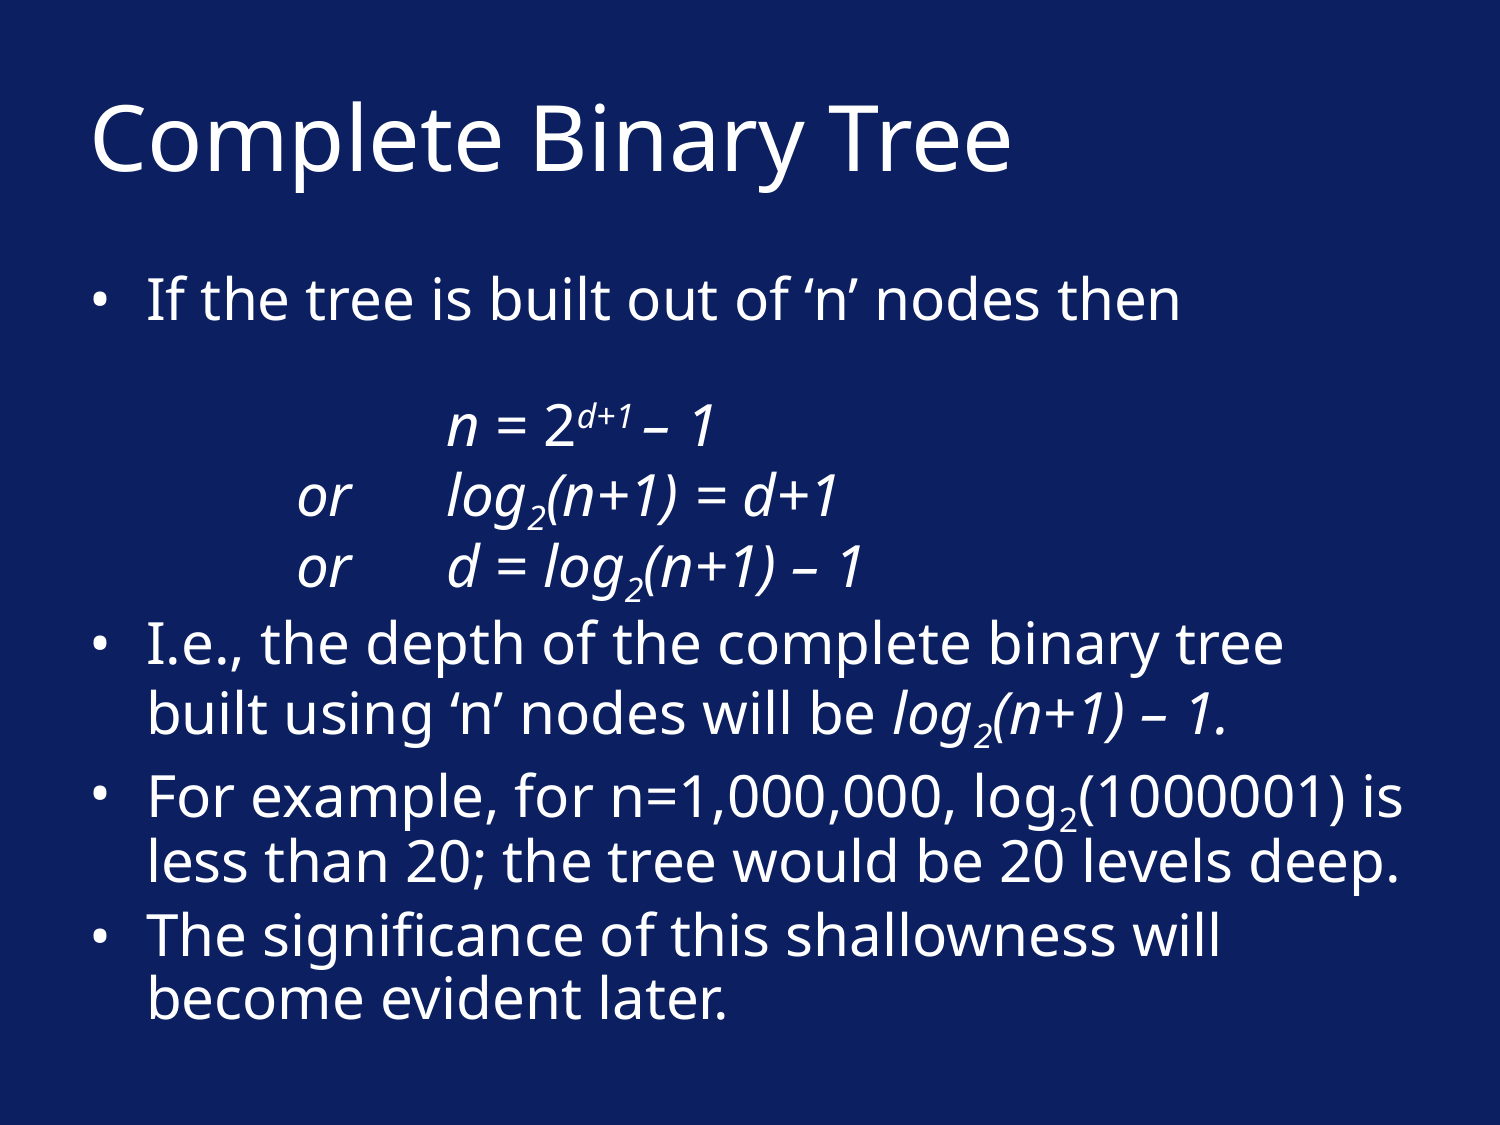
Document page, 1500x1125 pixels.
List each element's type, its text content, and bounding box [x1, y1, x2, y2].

list If the tree is built out of ‘n’ nodes then n = 2d+1 – 1 or log2(n+1) = d+1 or d = log2(n+1) – 1 I.e., the depth of the complete binary tree built using ‘n’ nodes will be log2(n+1) – 1. For example, for n=1,000,000, log2(1000001) is less than 20; the tree would be 20 levels deep. The significance of this shallowness will become evident later. [74, 262, 1425, 1038]
title Complete Binary Tree [74, 59, 1425, 210]
